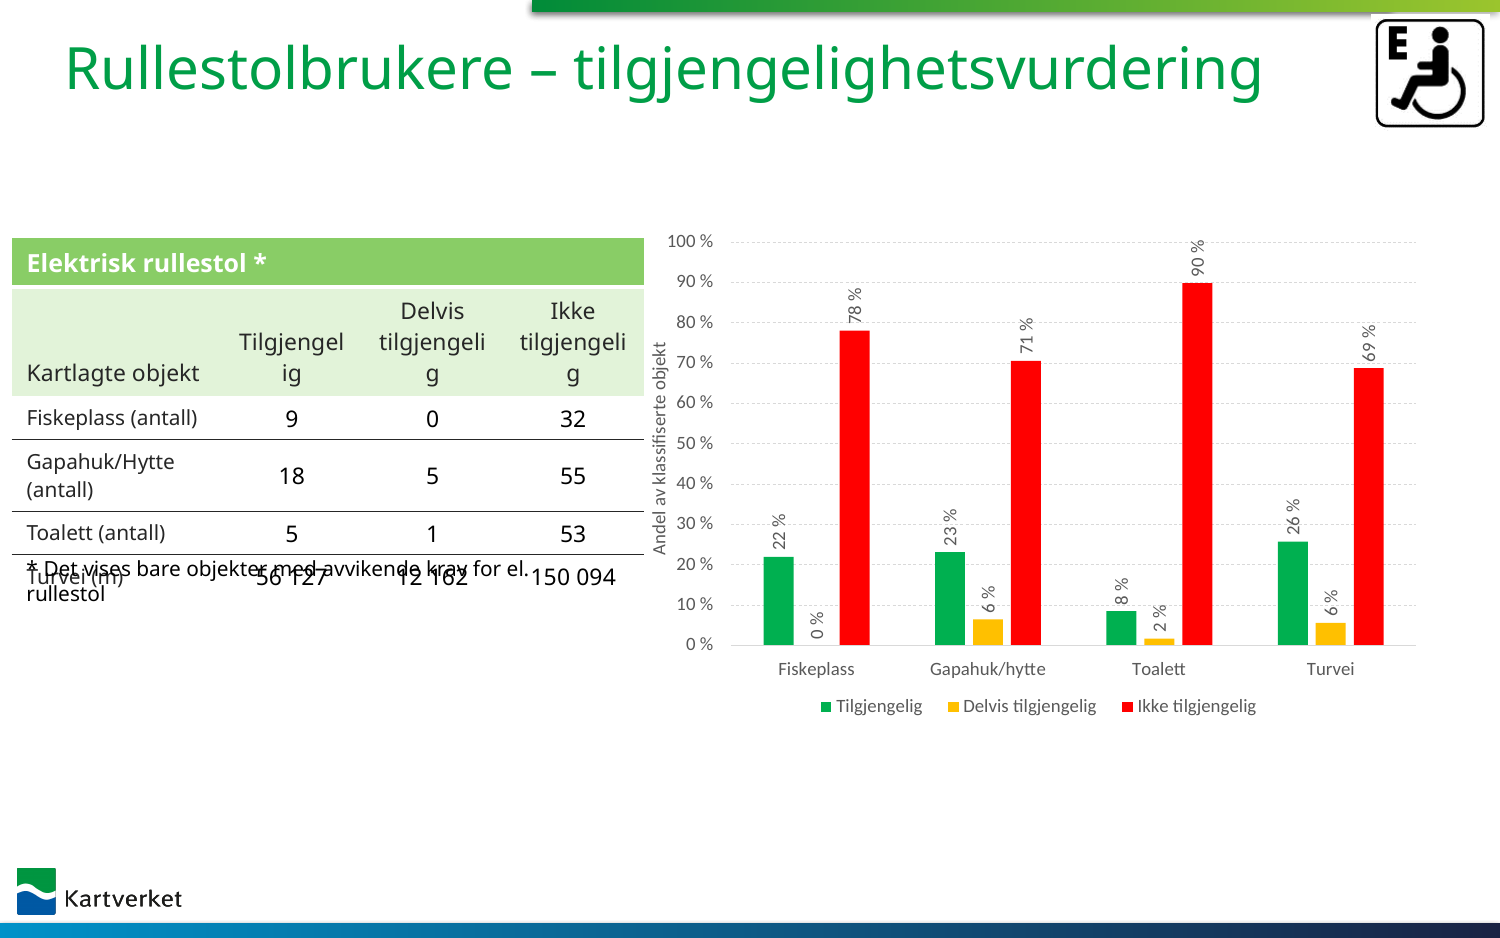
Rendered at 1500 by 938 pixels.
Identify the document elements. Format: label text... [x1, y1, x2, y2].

table_cell 1 [362, 512, 503, 548]
table_cell 55 [503, 440, 638, 511]
table_cell Fiskeplass (antall) [12, 396, 222, 439]
table_cell Tilgjengelig [222, 289, 362, 396]
table_cell 5 [222, 512, 362, 548]
table_cell 150 094 [597, 555, 638, 598]
table_cell 0 [362, 396, 503, 439]
table_cell Kartlagte objekt [12, 289, 222, 396]
table_cell 9 [222, 396, 362, 439]
table_cell 32 [503, 396, 638, 439]
table_cell Gapahuk/Hytte (antall) [12, 440, 222, 511]
table_header Elektrisk rullestol * [12, 238, 638, 285]
table_cell Toalett (antall) [12, 512, 222, 548]
table_cell Delvis tilgjengelig [362, 289, 503, 396]
text_box * Det vises bare objekter med avvikende krav for el. rullestol [11, 548, 597, 613]
picture [643, 218, 1428, 728]
text_box Rullestolbrukere – tilgjengelighetsvurdering [49, 12, 1372, 109]
table_cell 18 [222, 440, 362, 511]
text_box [1371, 13, 1491, 133]
table_cell Ikke tilgjengelig [503, 289, 638, 396]
table_cell 5 [362, 440, 503, 511]
table_cell 53 [503, 512, 638, 554]
